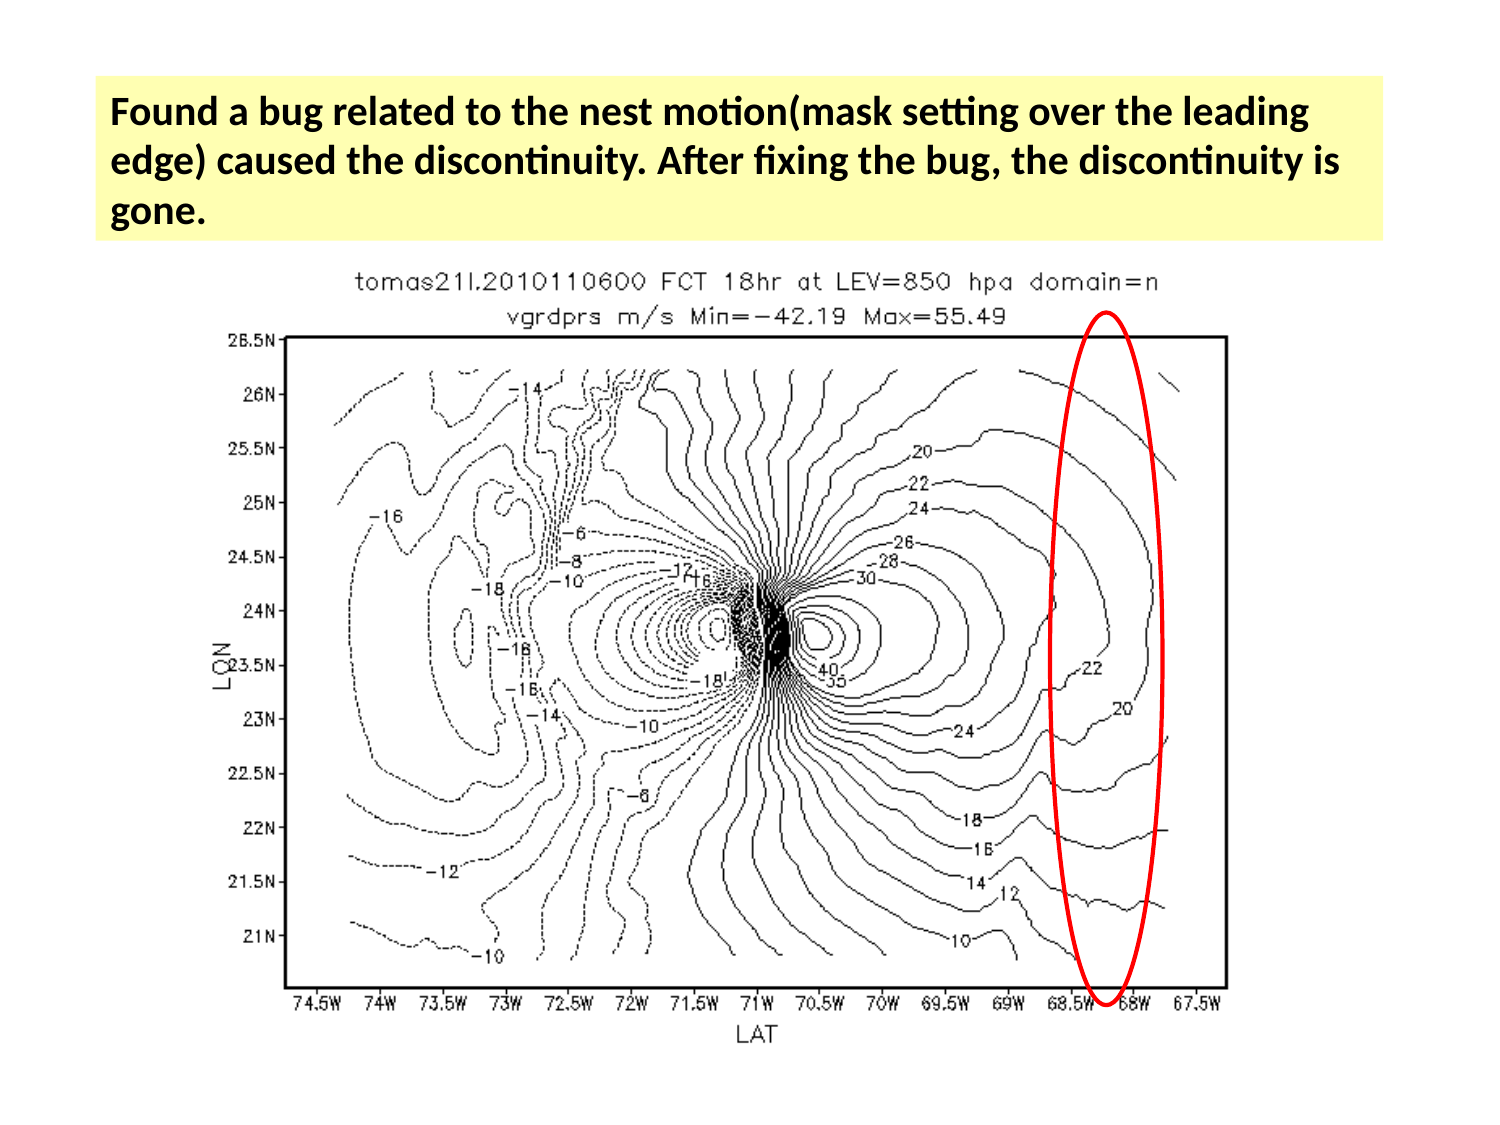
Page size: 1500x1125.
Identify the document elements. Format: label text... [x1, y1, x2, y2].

picture [160, 242, 1343, 1076]
text_box Found a bug related to the nest motion(mask setting over the leading edge) caused the discontinuity. After fixing the bug, the discontinuity is gone. [95, 75, 1384, 241]
